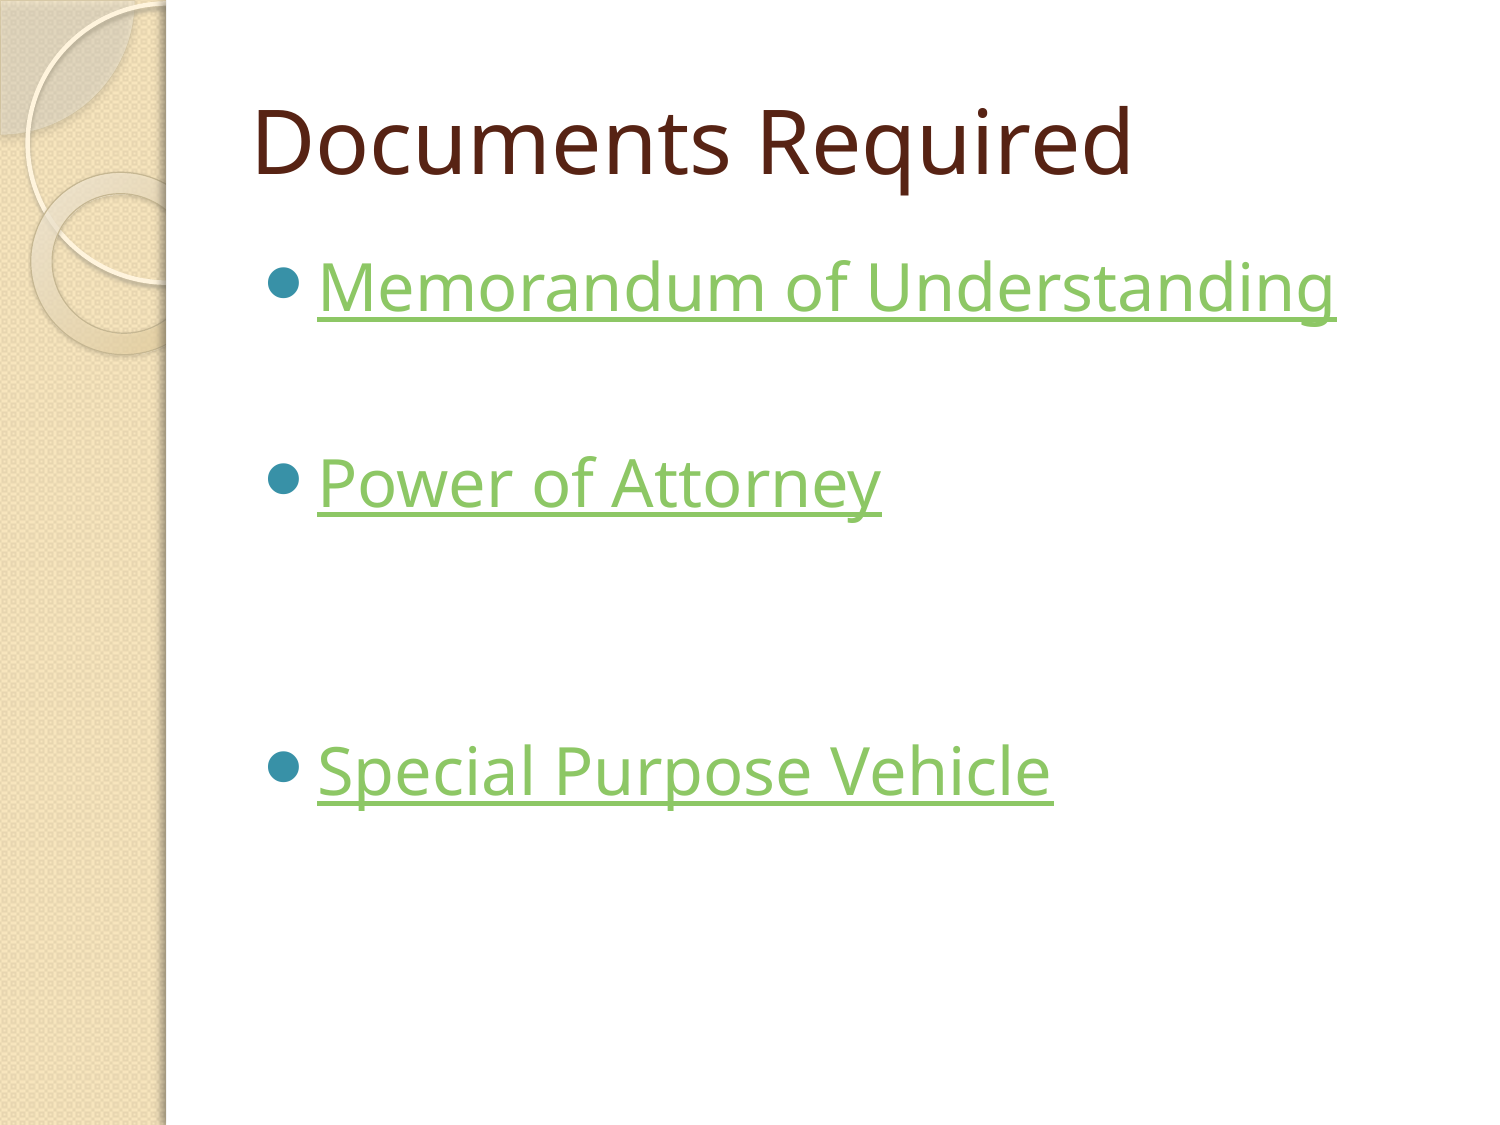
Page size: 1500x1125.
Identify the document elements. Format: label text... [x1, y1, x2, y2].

title Documents Required [235, 45, 1466, 233]
list Memorandum of Understanding Power of Attorney Special Purpose Vehicle [235, 237, 1466, 1025]
